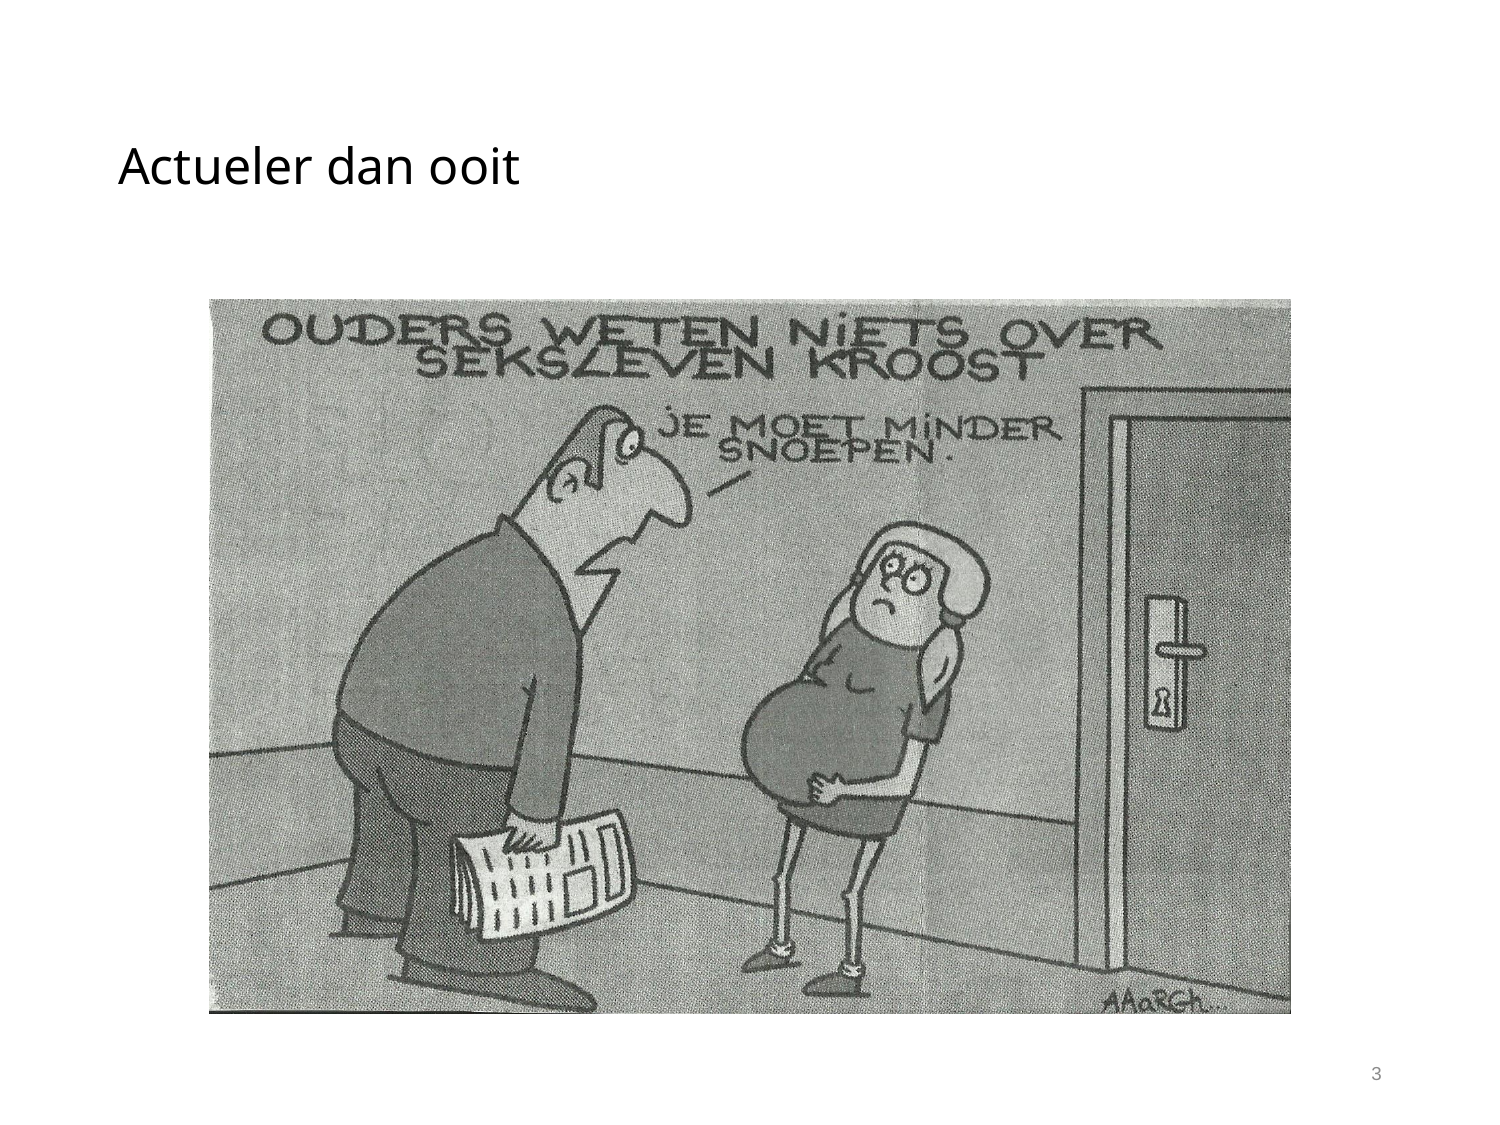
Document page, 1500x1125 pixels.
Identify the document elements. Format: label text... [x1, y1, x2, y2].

slide_number 3 [1059, 1042, 1397, 1103]
title Actueler dan ooit [103, 59, 1397, 278]
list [209, 299, 1291, 1014]
